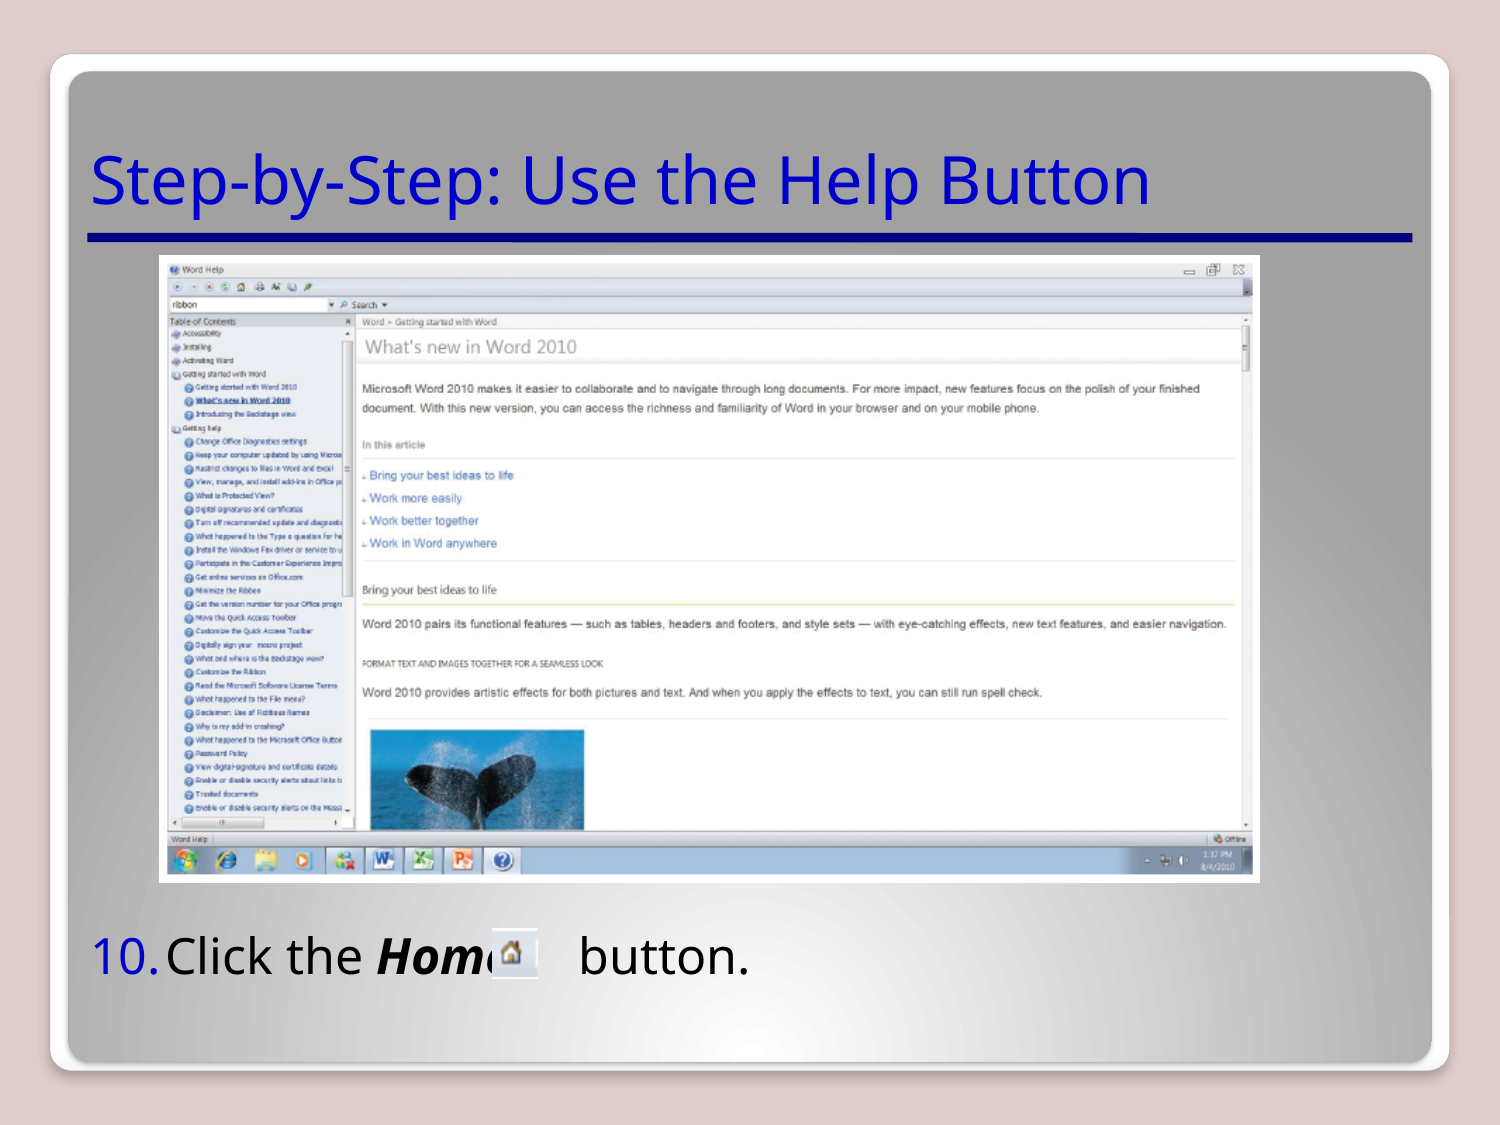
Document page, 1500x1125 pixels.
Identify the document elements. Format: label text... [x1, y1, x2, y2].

list Click the Home button. [74, 916, 1426, 1063]
title Step-by-Step: Use the Help Button [74, 74, 1426, 226]
picture [491, 928, 538, 979]
picture [159, 255, 1260, 883]
